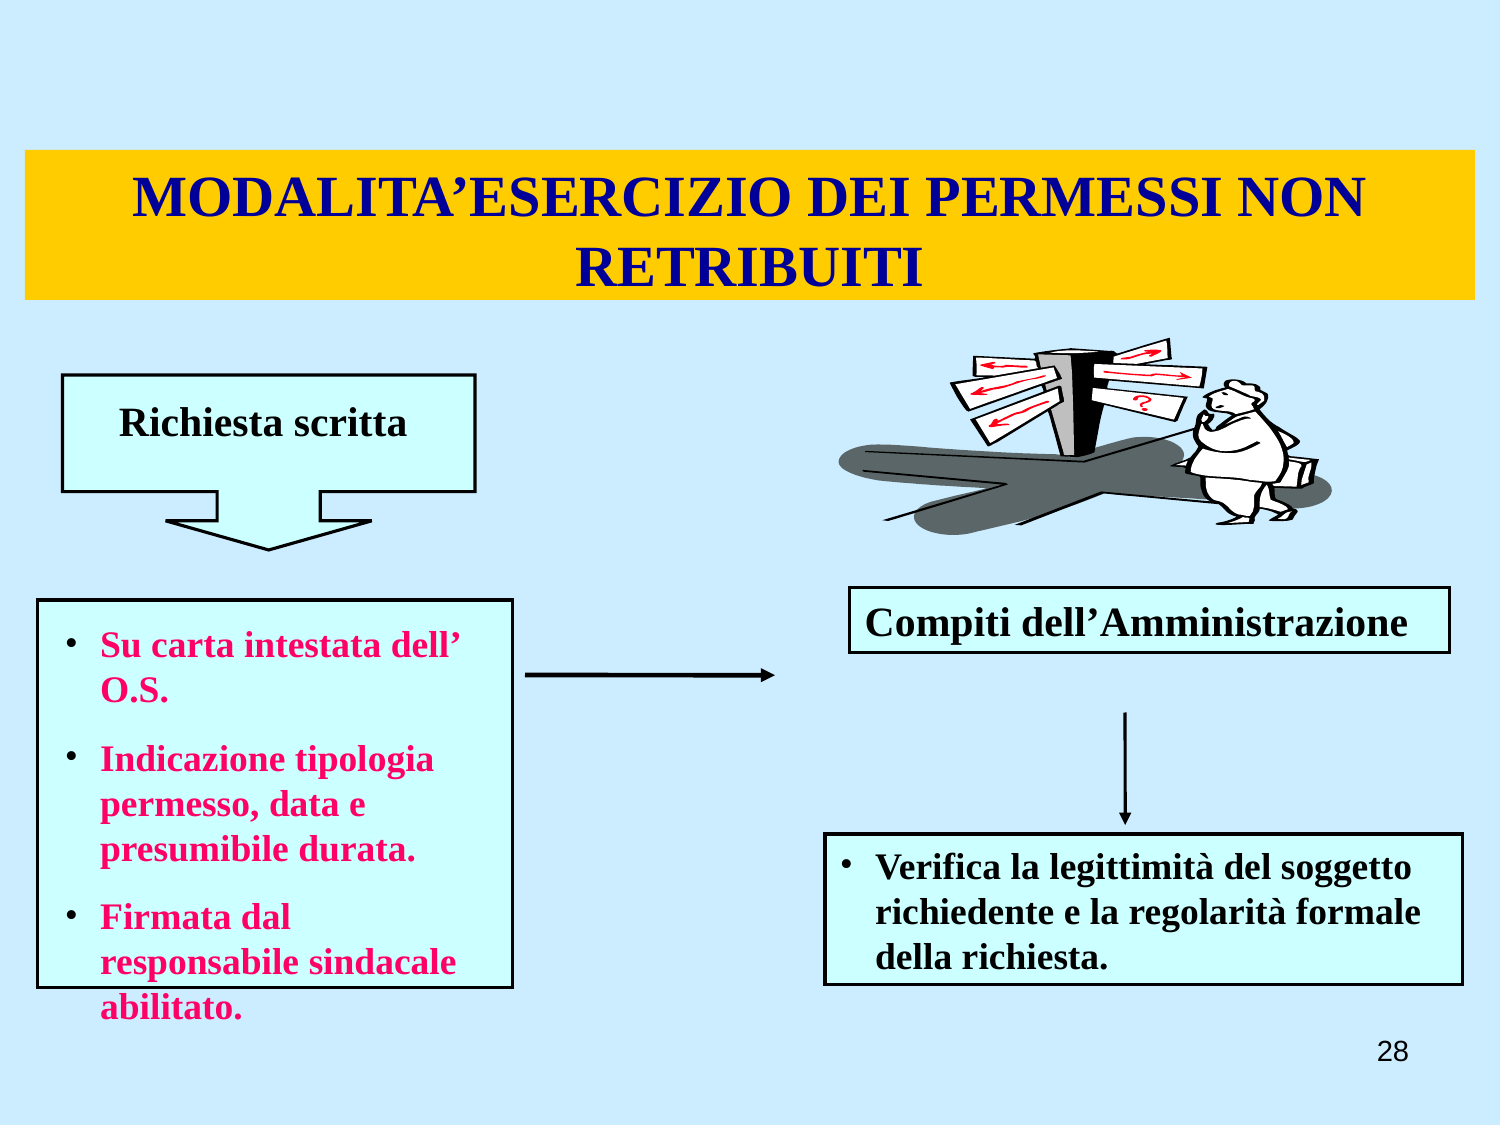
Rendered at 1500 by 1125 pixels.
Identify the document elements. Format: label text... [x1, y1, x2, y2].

text_box MODALITA’ESERCIZIO DEI PERMESSI NON RETRIBUITI [24, 149, 1475, 300]
text_box Su carta intestata dell’ O.S. Indicazione tipologia permesso, data e presumibile durata. Firmata dal responsabile sindacale abilitato. [49, 612, 513, 1125]
text_box [62, 453, 475, 550]
text_box [524, 669, 775, 682]
text_box Compiti dell’Amministrazione [849, 587, 1450, 653]
text_box [1119, 712, 1132, 826]
text_box Verifica la legittimità del soggetto richiedente e la regolarità formale della richiesta. [825, 834, 1463, 985]
slide_number 28 [1074, 1024, 1425, 1103]
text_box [837, 337, 1338, 538]
text_box Richiesta scritta [62, 387, 475, 453]
text_box [37, 599, 513, 988]
text_box [62, 375, 475, 387]
